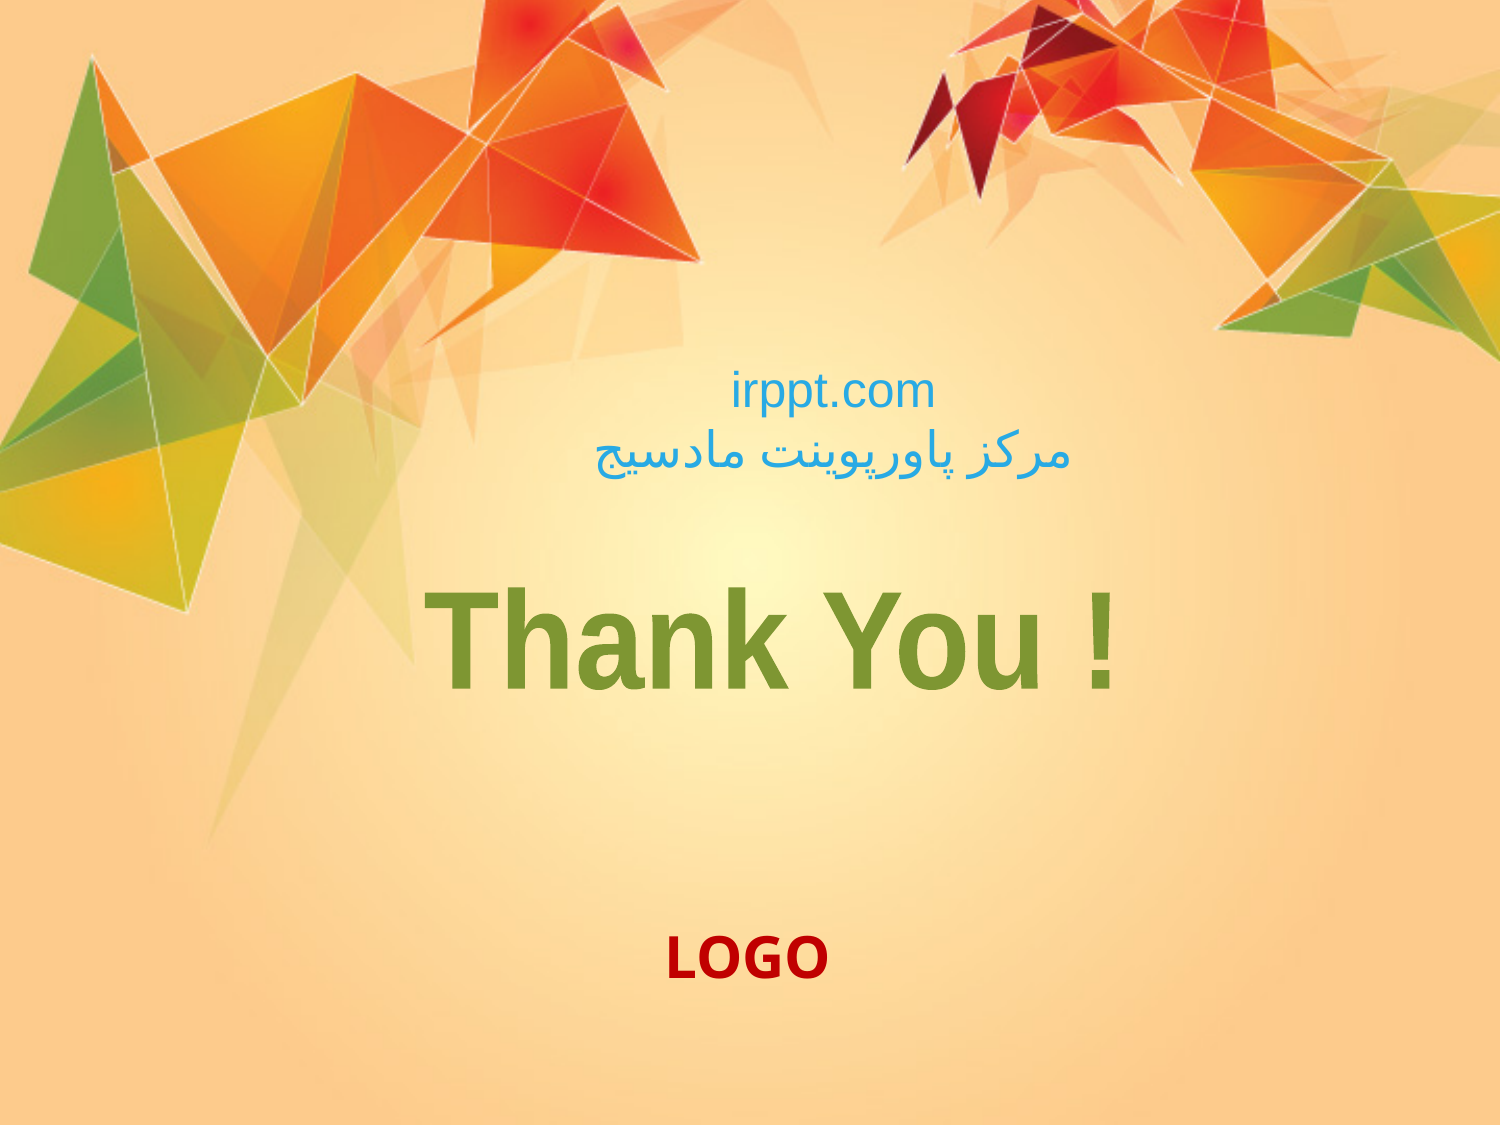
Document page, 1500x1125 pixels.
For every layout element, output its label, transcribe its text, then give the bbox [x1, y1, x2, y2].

text_box irppt.com مرکز پاورپوینت مادسیج [578, 349, 1089, 485]
picture [0, 0, 1500, 1125]
